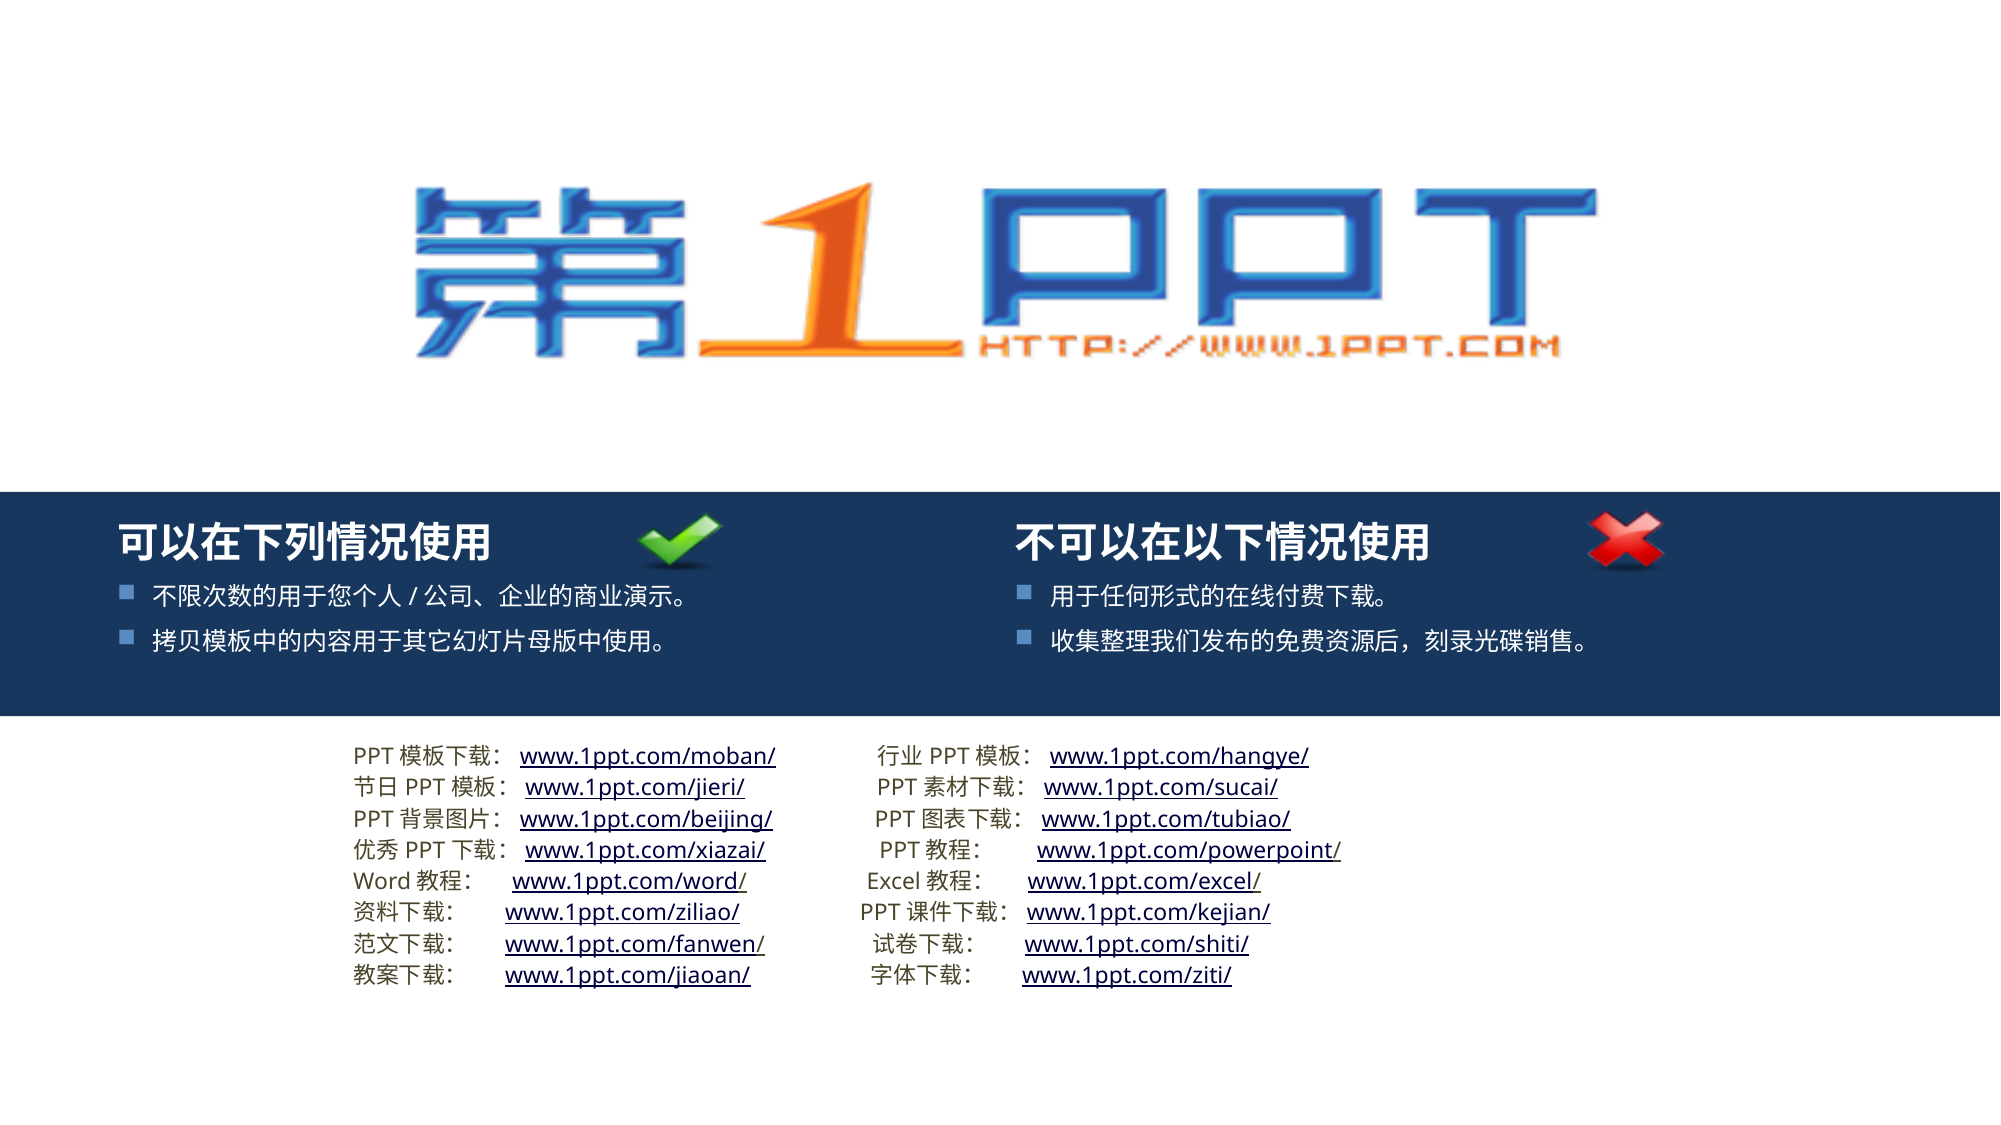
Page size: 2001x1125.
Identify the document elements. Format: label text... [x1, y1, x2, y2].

picture [179, 51, 1867, 492]
text_box [0, 491, 2000, 717]
picture [637, 507, 724, 573]
text_box 不可以在以下情况使用 用于任何形式的在线付费下载。 收集整理我们发布的免费资源后，刻录光碟销售。 [999, 508, 1898, 762]
picture [1581, 507, 1669, 573]
text_box PPT模板下载：www.1ppt.com/moban/ 行业PPT模板：www.1ppt.com/hangye/ 节日PPT模板：www.1ppt.com/jieri/ PPT素材下载：www.1ppt.com/sucai/ PPT背景图片：www.1ppt.com/beijing/ PPT图表下载：www.1ppt.com/tubiao/ 优秀PPT下载：www.1ppt.com/xiazai/ PPT教程： www.1ppt.com/powerpoint/ Word教程： www.1ppt.com/word/ Excel教程： www.1ppt.com/excel/ 资料下载： www.1ppt.com/ziliao/ PPT课件下载：www.1ppt.com/kejian/ 范文下载： www.1ppt.com/fanwen/ 试卷下载： www.1ppt.com/shiti/ 教案下载： www.1ppt.com/jiaoan/ 字体下载： www.1ppt.com/ziti/ [336, 762, 1752, 1008]
text_box 可以在下列情况使用 不限次数的用于您个人/公司、企业的商业演示。 拷贝模板中的内容用于其它幻灯片母版中使用。 [102, 508, 1000, 774]
